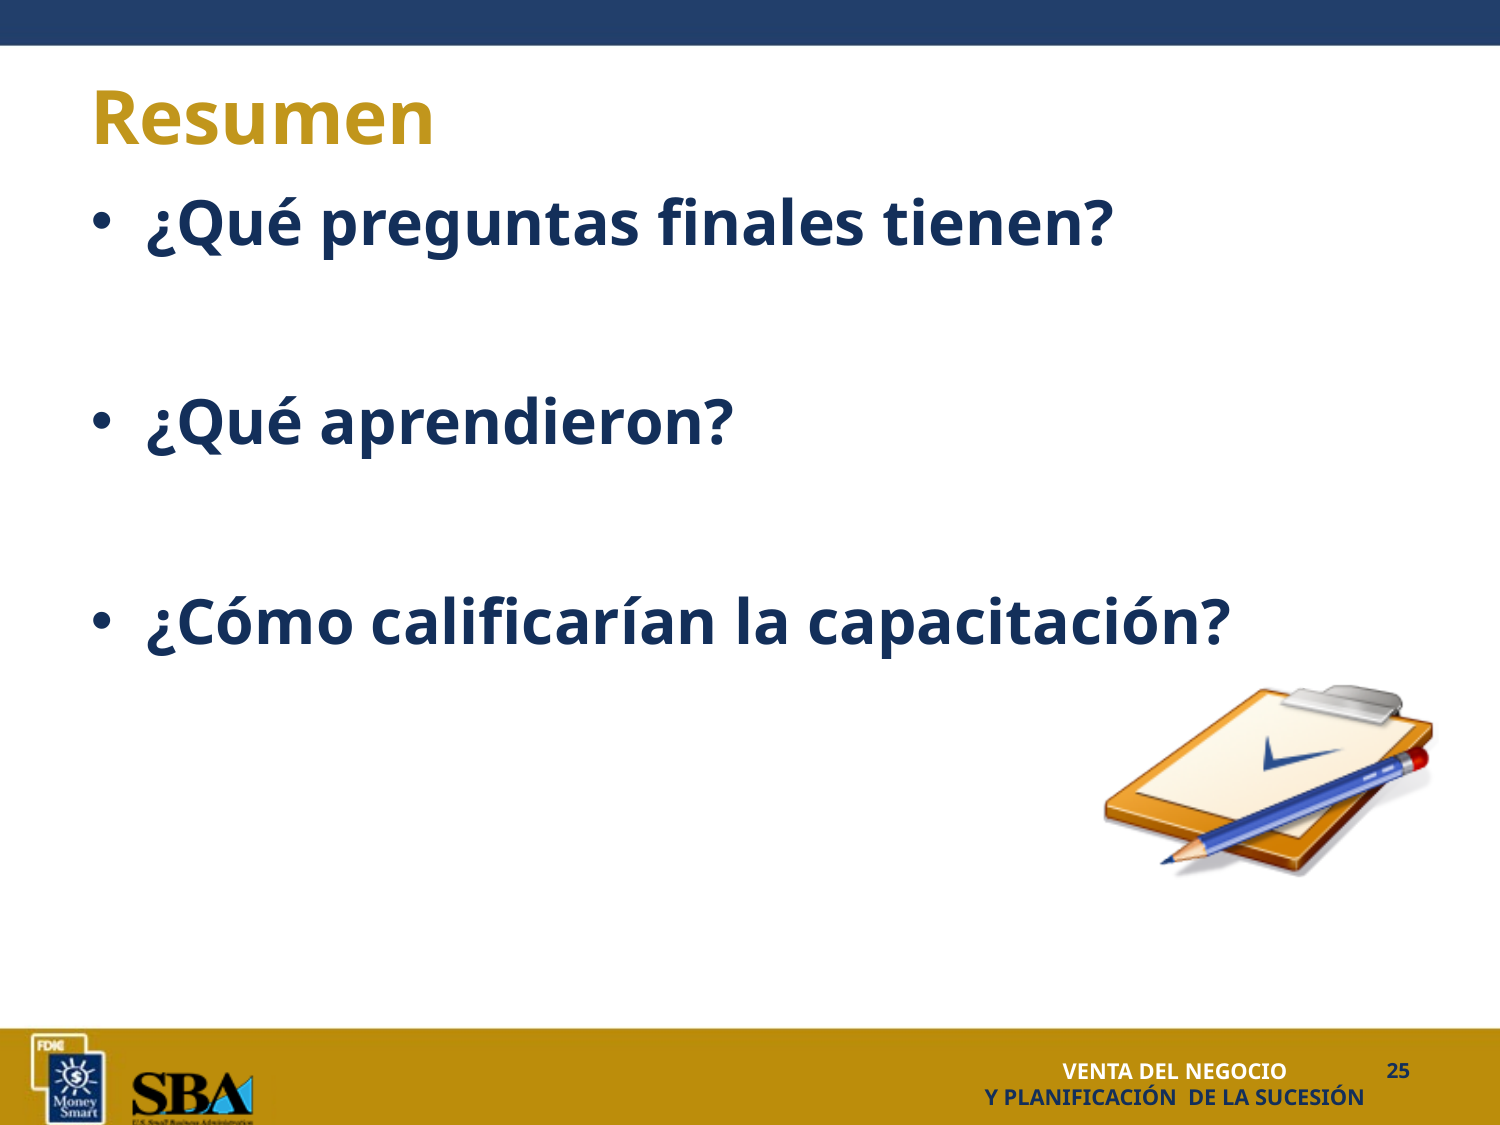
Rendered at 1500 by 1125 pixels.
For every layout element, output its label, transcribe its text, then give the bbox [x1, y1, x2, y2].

picture [0, 0, 1500, 1125]
list ¿Qué preguntas finales tienen? ¿Qué aprendieron? ¿Cómo calificarían la capacitación? [74, 174, 1426, 876]
title Resumen [74, 62, 1426, 163]
